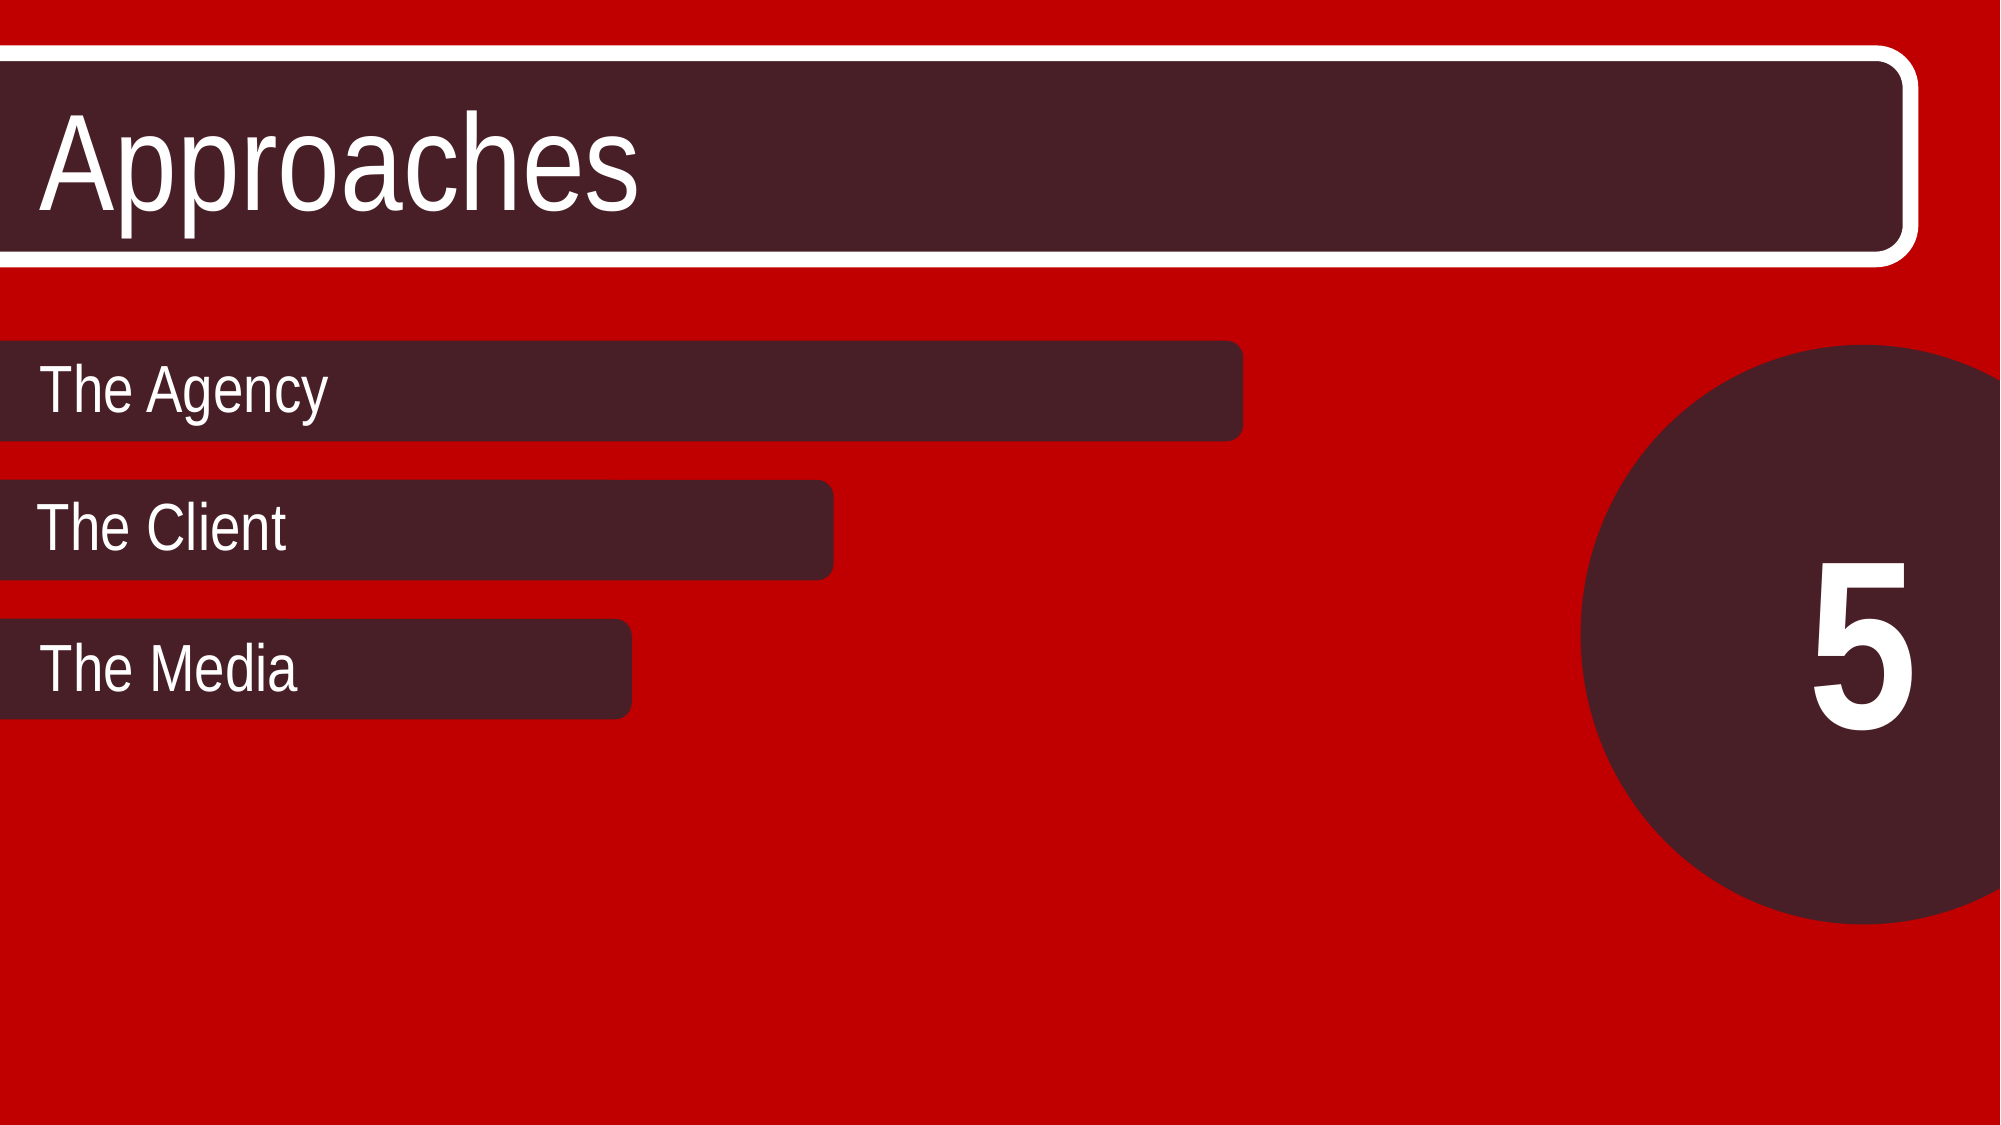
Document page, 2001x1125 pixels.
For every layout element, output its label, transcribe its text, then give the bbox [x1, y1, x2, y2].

text_box [0, 52, 1912, 261]
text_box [1580, 344, 2000, 925]
text_box Approaches [24, 65, 1864, 246]
text_box [0, 339, 1245, 443]
text_box [0, 617, 631, 721]
text_box [0, 478, 835, 582]
text_box The Media [24, 616, 670, 712]
text_box The Agency [24, 338, 670, 434]
text_box The Client [22, 476, 667, 572]
